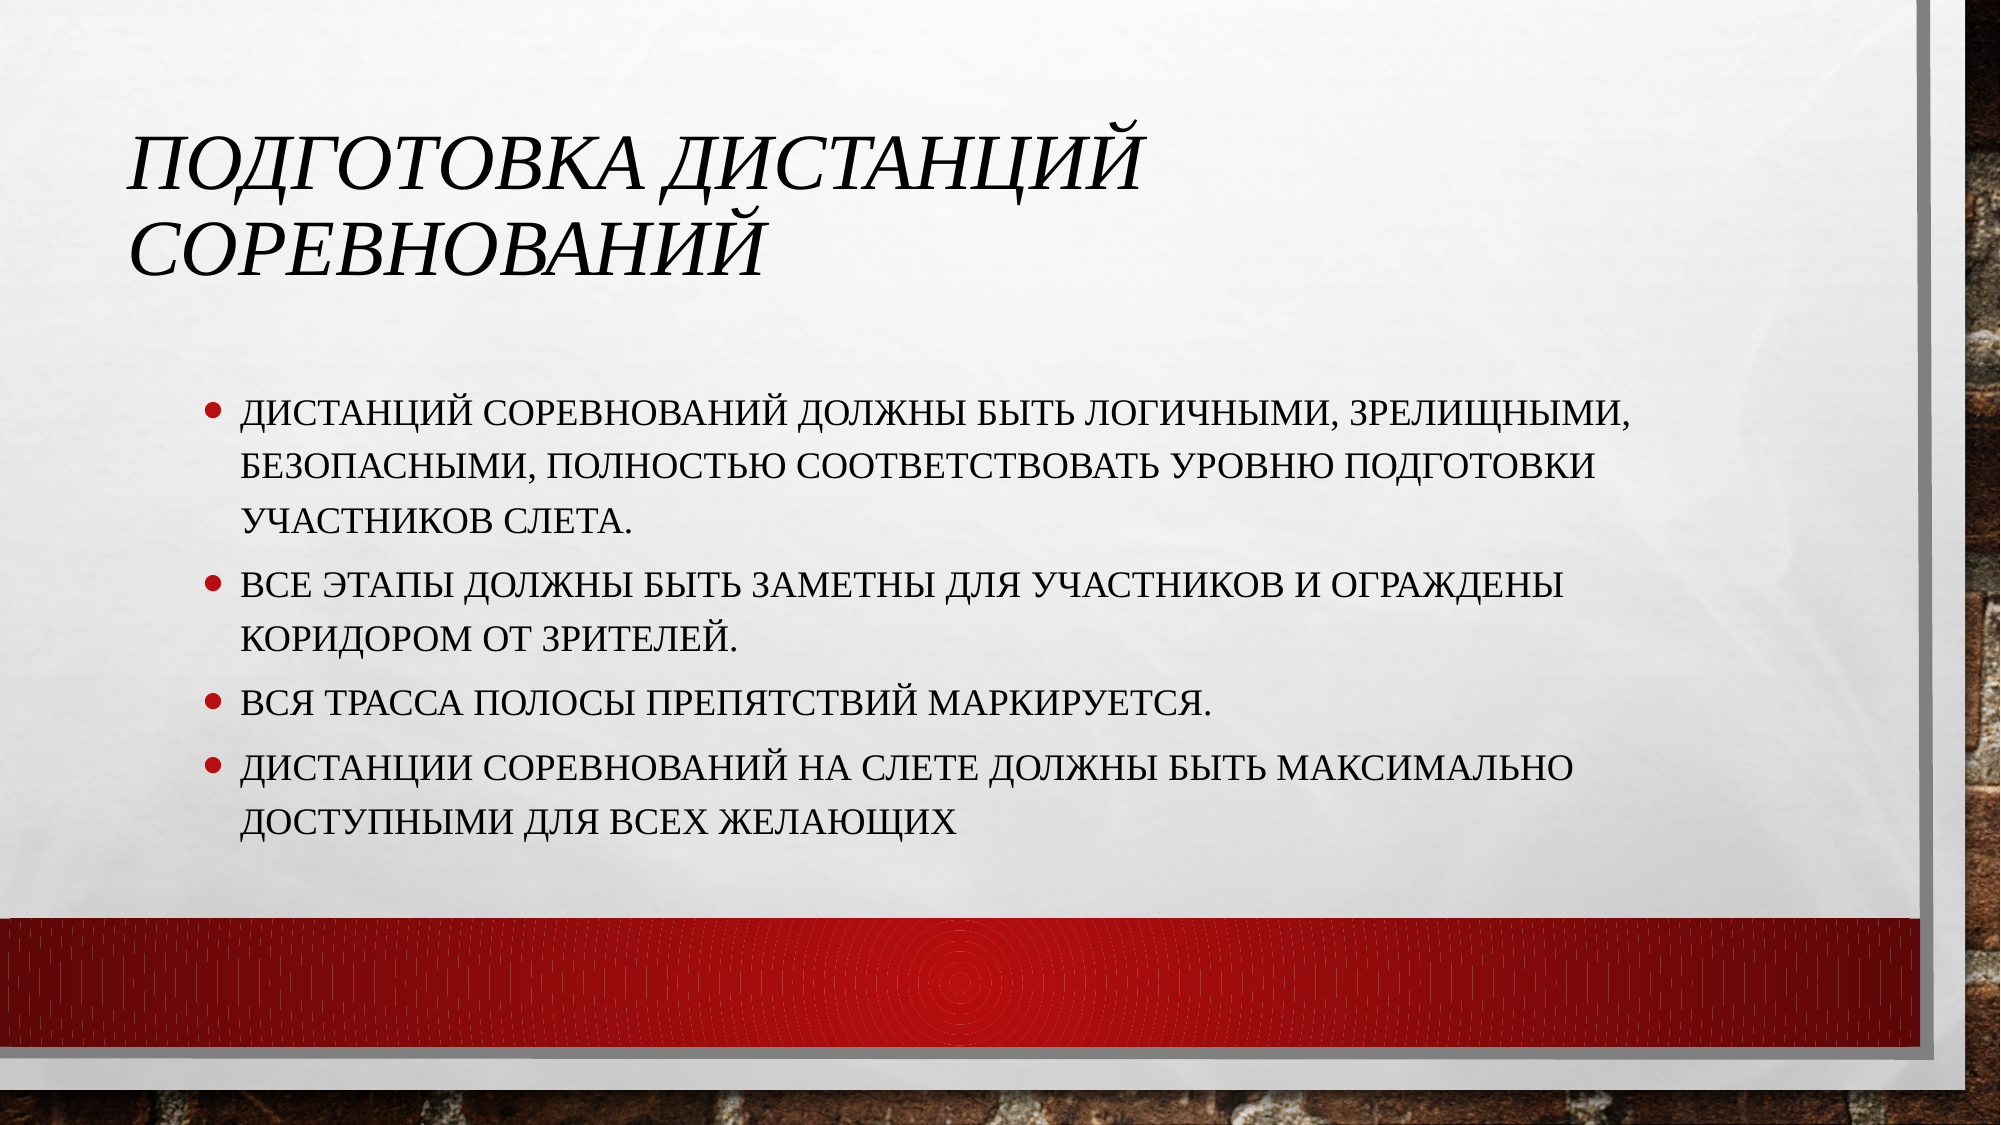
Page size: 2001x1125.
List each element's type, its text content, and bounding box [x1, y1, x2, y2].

list Дистанций соревнований должны быть логичными, зрелищными, безопасными, полностью соответствовать уровню подготовки участников слета. Все этапы должны быть заметны для участников и ограждены коридором от зрителей. Вся трасса полосы препятствий маркируется. Дистанции соревнований на слете должны быть максимально доступными для всех желающих [112, 338, 1818, 882]
title Подготовка дистанций соревнований [112, 112, 1818, 302]
picture [0, 0, 2000, 1125]
